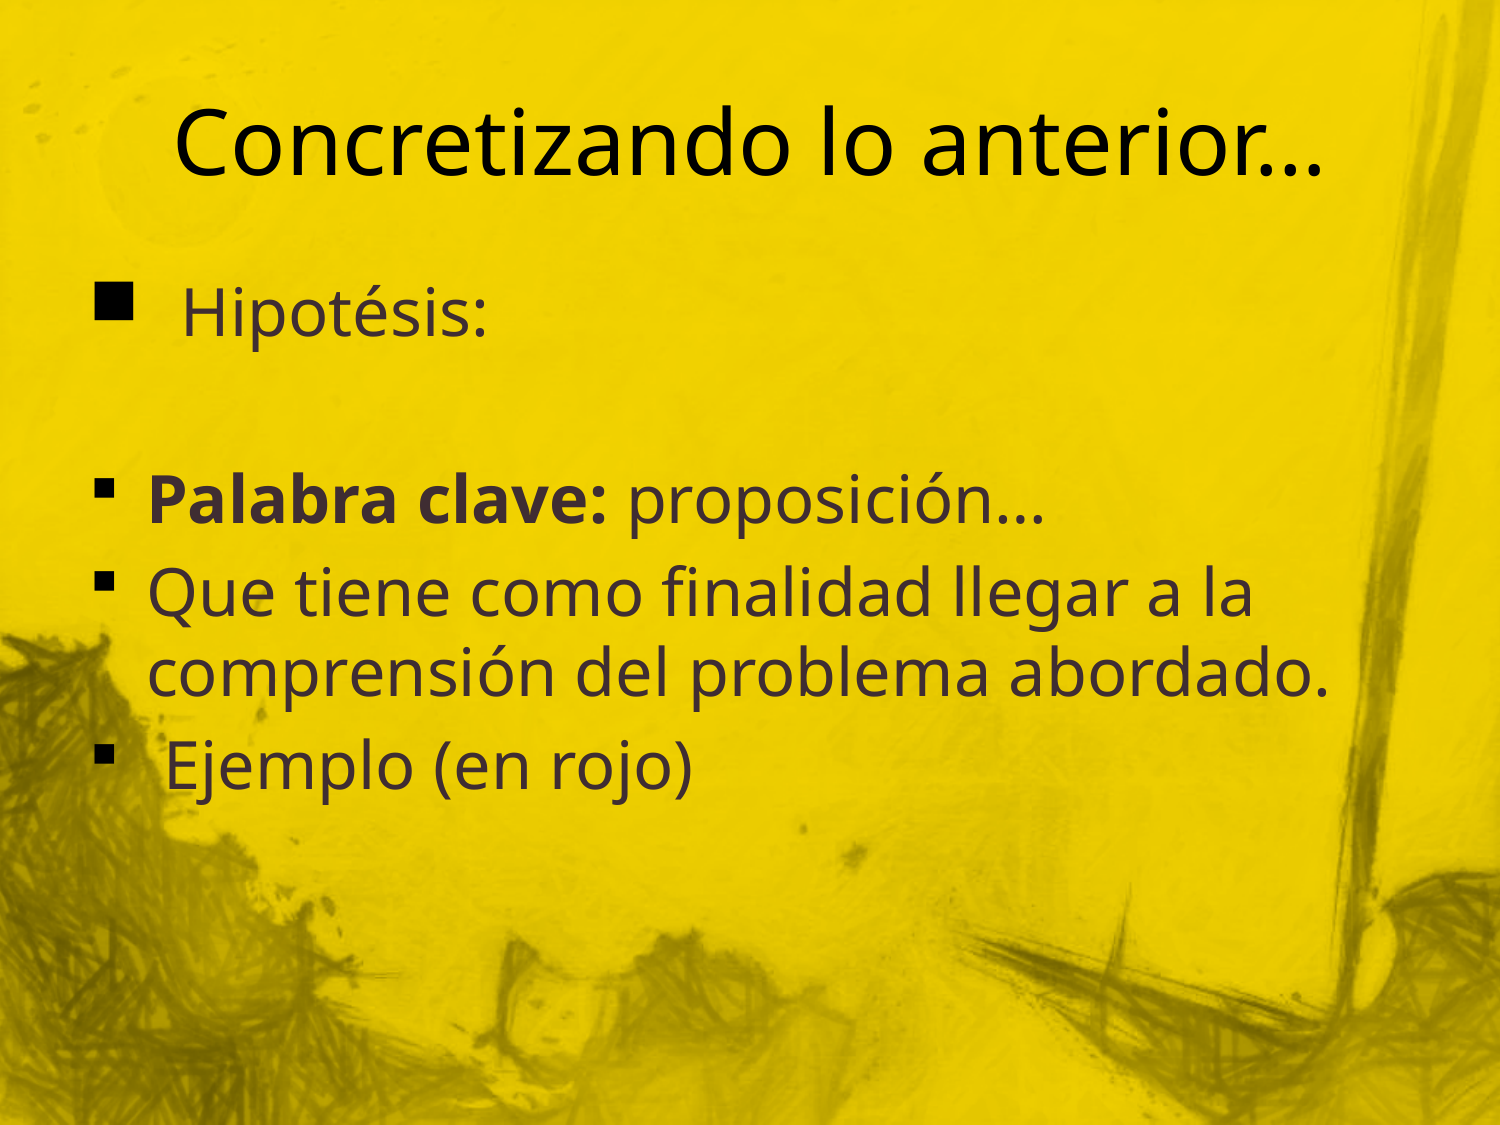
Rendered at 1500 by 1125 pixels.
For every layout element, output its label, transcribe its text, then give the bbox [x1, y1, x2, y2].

title Concretizando lo anterior… [75, 45, 1425, 233]
list Hipotésis: Palabra clave: proposición… Que tiene como finalidad llegar a la comprensión del problema abordado. Ejemplo (en rojo) [75, 262, 1425, 1005]
